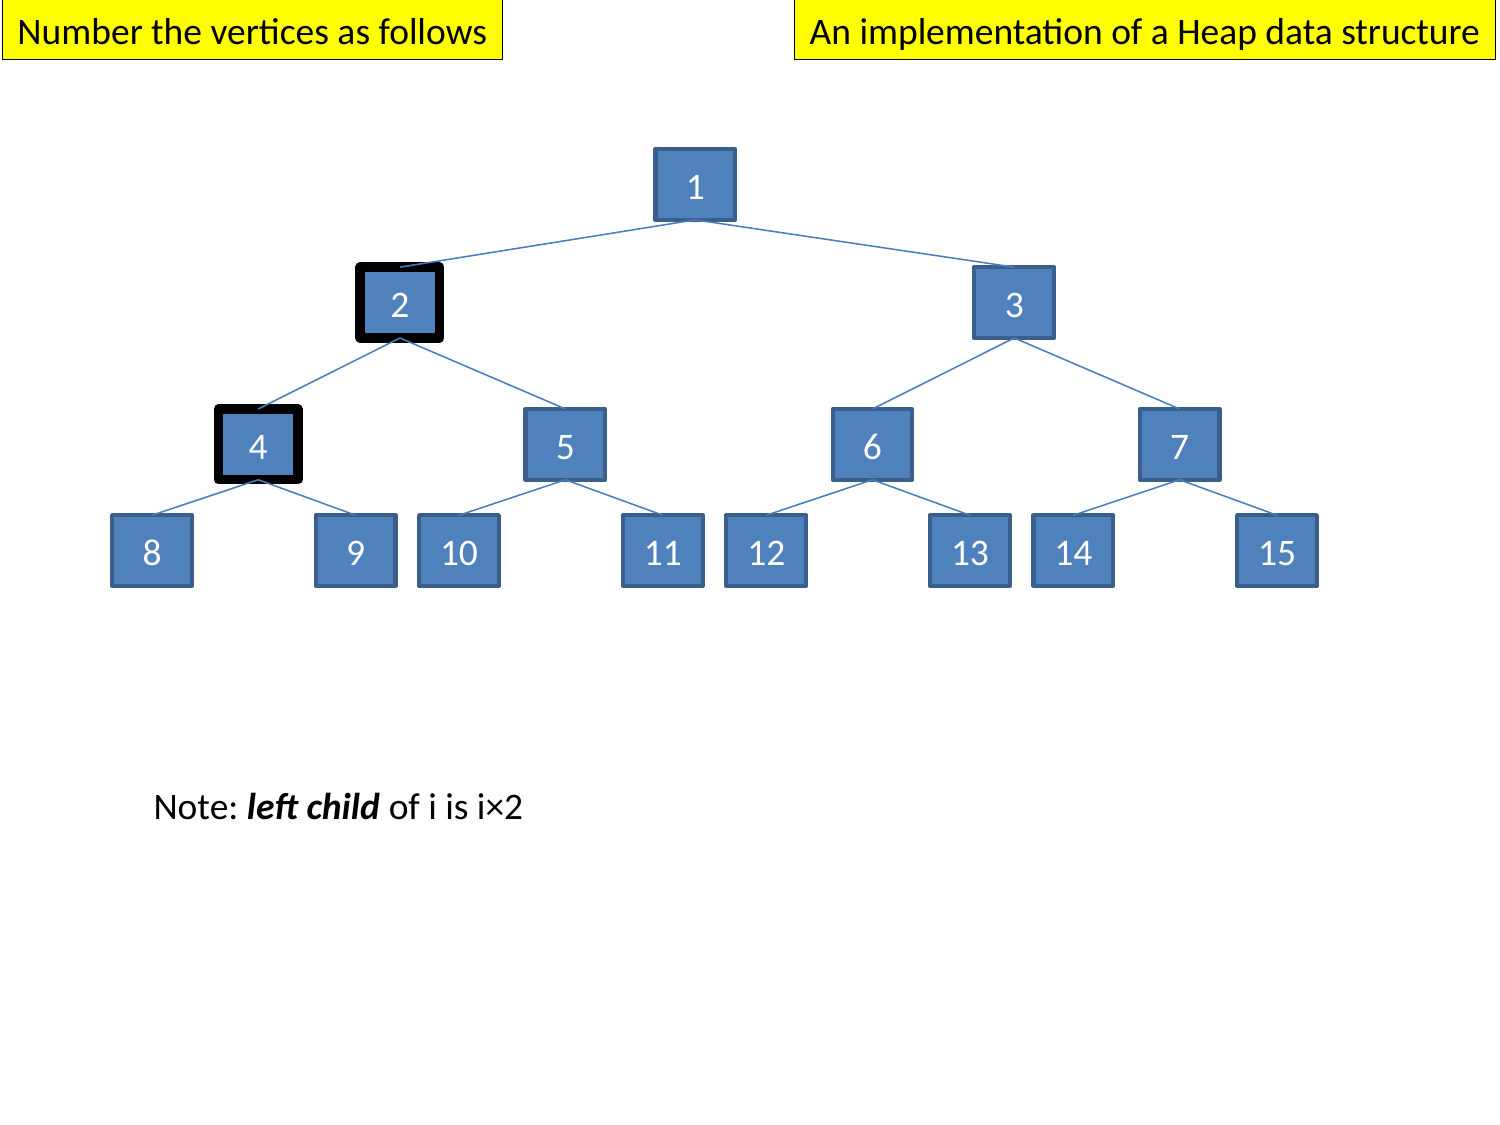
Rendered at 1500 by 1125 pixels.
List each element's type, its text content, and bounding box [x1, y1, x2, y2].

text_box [399, 337, 566, 410]
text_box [257, 337, 398, 410]
text_box Number the vertices as follows [2, 0, 503, 60]
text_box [418, 408, 703, 587]
text_box Note: left child of i is i×2 [138, 775, 547, 835]
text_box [1033, 408, 1318, 587]
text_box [872, 337, 1012, 410]
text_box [111, 408, 396, 587]
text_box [726, 408, 1011, 587]
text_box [1013, 337, 1180, 410]
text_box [359, 148, 1055, 339]
text_box An implementation of a Heap data structure [794, 0, 1496, 60]
